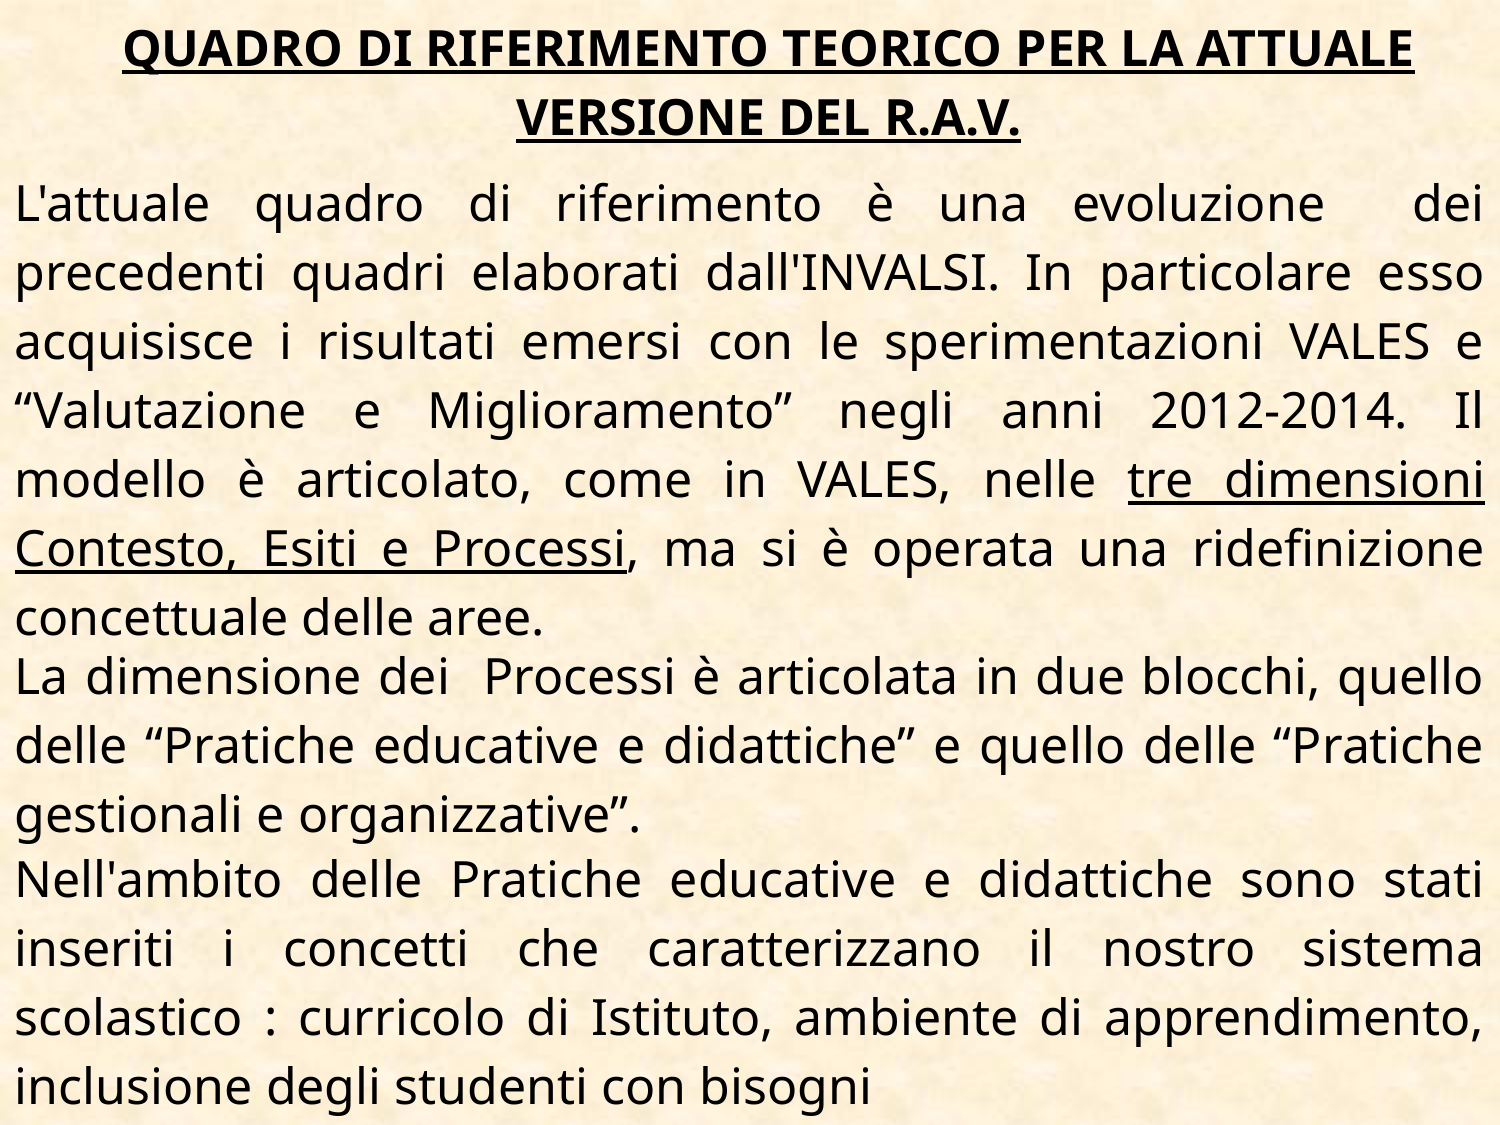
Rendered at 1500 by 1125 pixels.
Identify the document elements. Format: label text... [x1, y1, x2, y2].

text_box QUADRO DI RIFERIMENTO TEORICO PER LA ATTUALE VERSIONE DEL R.A.V. [0, 0, 1500, 153]
text_box La dimensione dei Processi è articolata in due blocchi, quello delle “Pratiche educative e didattiche” e quello delle “Pratiche gestionali e organizzative”. [0, 628, 1500, 831]
text_box Nell'ambito delle Pratiche educative e didattiche sono stati inseriti i concetti che caratterizzano il nostro sistema scolastico : curricolo di Istituto, ambiente di apprendimento, inclusione degli studenti con bisogni [0, 831, 1500, 1122]
text_box L'attuale quadro di riferimento è una evoluzione dei precedenti quadri elaborati dall'INVALSI. In particolare esso acquisisce i risultati emersi con le sperimentazioni VALES e “Valutazione e Miglioramento” negli anni 2012-2014. Il modello è articolato, come in VALES, nelle tre dimensioni Contesto, Esiti e Processi, ma si è operata una ridefinizione concettuale delle aree. [0, 154, 1500, 628]
